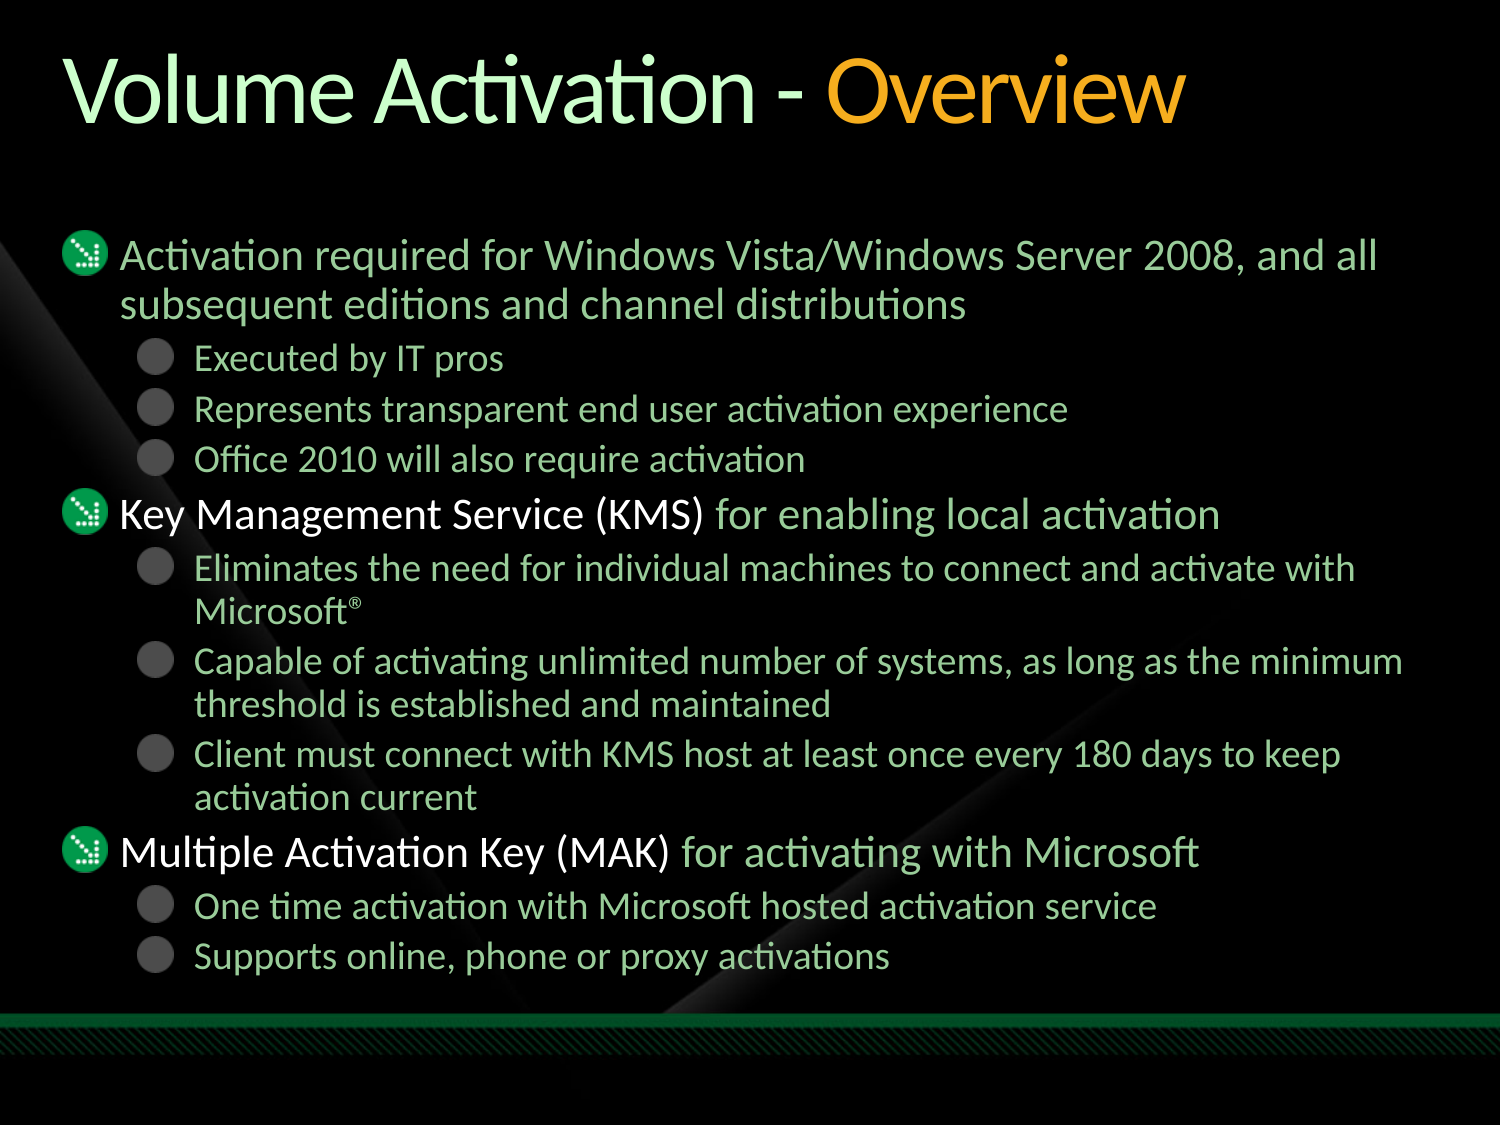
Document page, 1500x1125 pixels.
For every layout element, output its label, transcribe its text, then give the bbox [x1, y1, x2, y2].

picture [0, 0, 1500, 1125]
list Activation required for Windows Vista/Windows Server 2008, and all subsequent editions and channel distributions Executed by IT pros Represents transparent end user activation experience Office 2010 will also require activation Key Management Service (KMS) for enabling local activation Eliminates the need for individual machines to connect and activate with Microsoft® Capable of activating unlimited number of systems, as long as the minimum threshold is established and maintained Client must connect with KMS host at least once every 180 days to keep activation current Multiple Activation Key (MAK) for activating with Microsoft One time activation with Microsoft hosted activation service Supports online, phone or proxy activations [62, 231, 1438, 980]
title Volume Activation - Overview [62, 37, 1438, 147]
